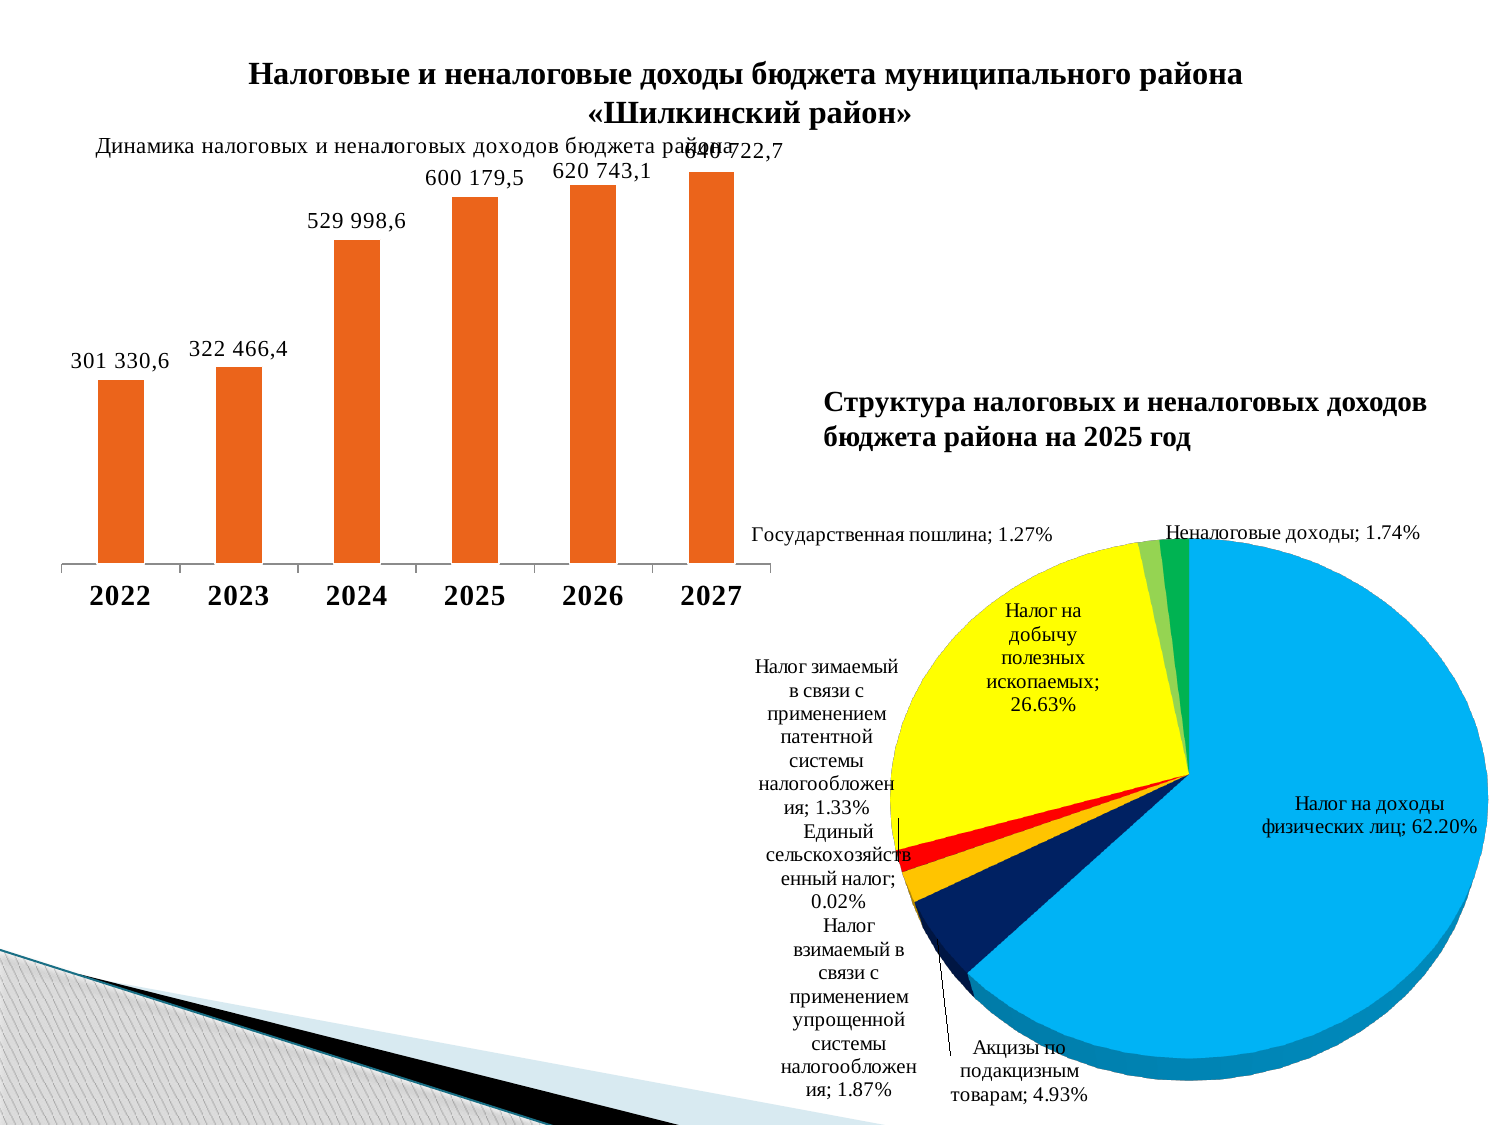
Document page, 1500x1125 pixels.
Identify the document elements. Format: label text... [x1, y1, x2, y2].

title Налоговые и неналоговые доходы бюджета муниципального района «Шилкинский район» [75, 45, 1425, 138]
chart [46, 125, 1500, 1107]
text_box Структура налоговых и неналоговых доходов бюджета района на 2025 год [808, 374, 1477, 460]
